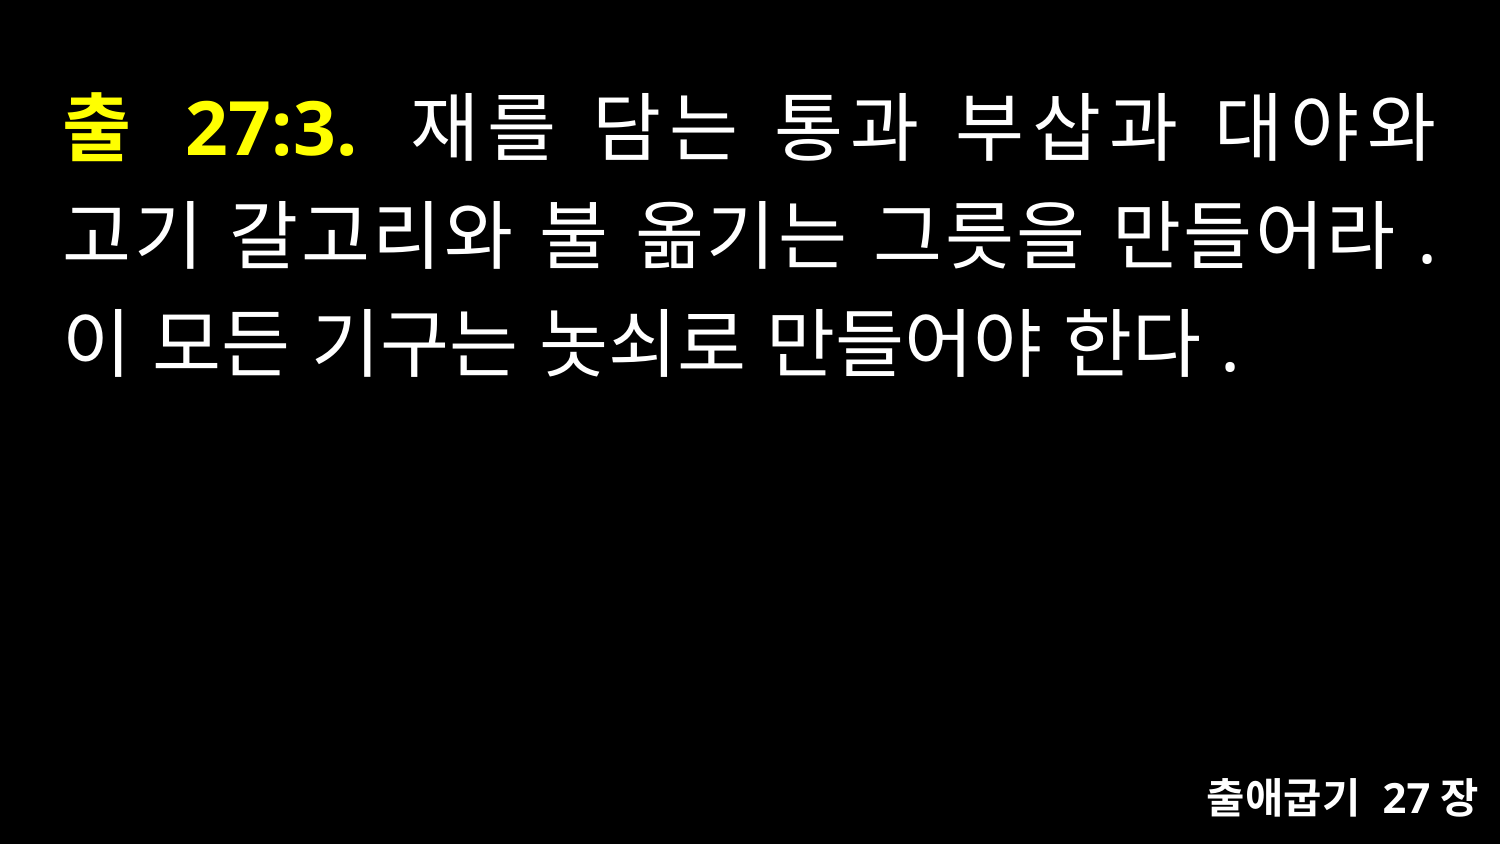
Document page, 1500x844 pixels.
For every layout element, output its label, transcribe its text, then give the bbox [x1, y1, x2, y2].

subtitle 출애굽기 27장 [916, 770, 1500, 844]
title 출 27:3. 재를 담는 통과 부삽과 대야와 고기 갈고리와 불 옮기는 그릇을 만들어라. 이 모든 기구는 놋쇠로 만들어야 한다. [0, 0, 1500, 844]
